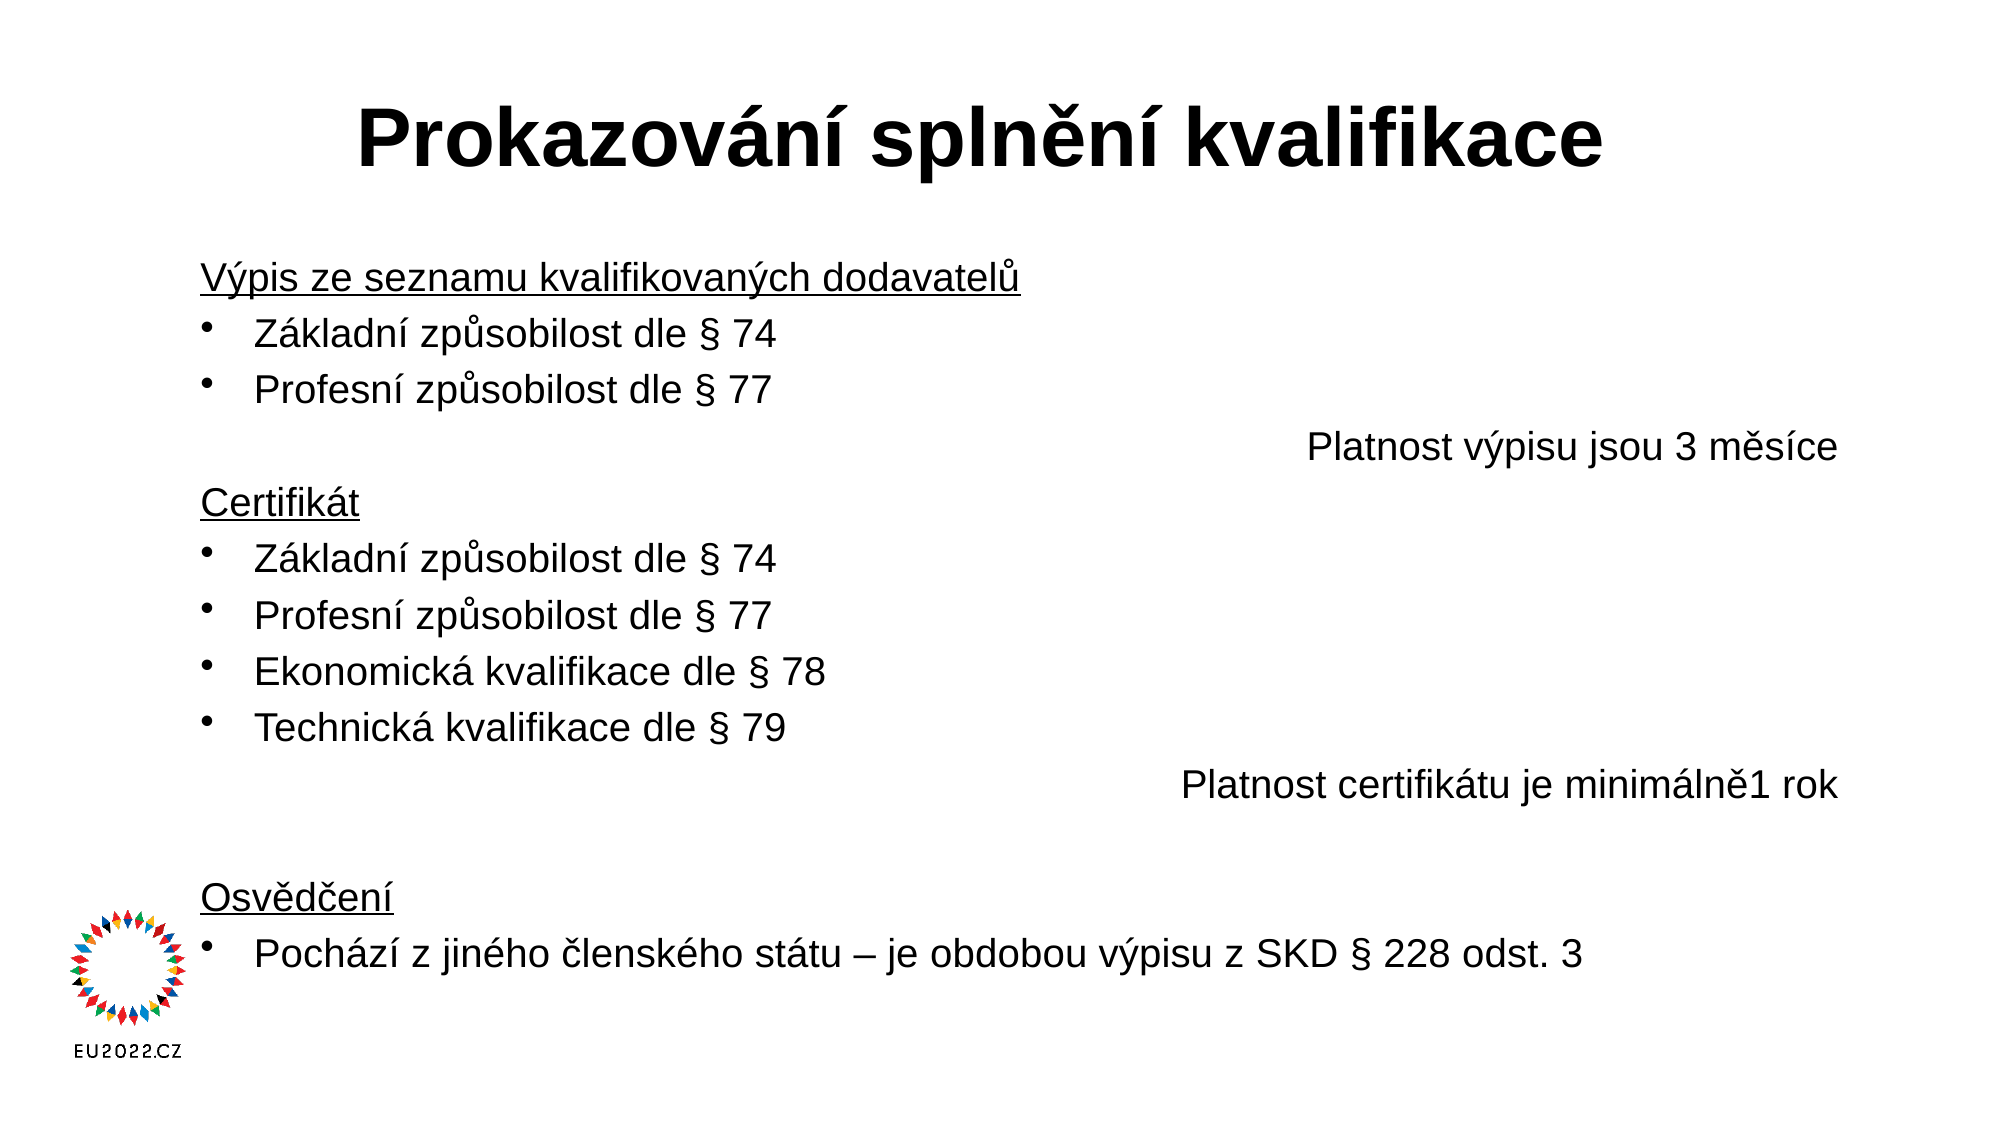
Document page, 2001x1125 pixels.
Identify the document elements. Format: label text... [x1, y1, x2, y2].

title Prokazování splnění kvalifikace [137, 83, 1824, 193]
list Výpis ze seznamu kvalifikovaných dodavatelů Základní způsobilost dle § 74 Profesní způsobilost dle § 77 Platnost výpisu jsou 3 měsíce Certifikát Základní způsobilost dle § 74 Profesní způsobilost dle § 77 Ekonomická kvalifikace dle § 78 Technická kvalifikace dle § 79 Platnost certifikátu je minimálně1 rok Osvědčení Pochází z jiného členského státu – je obdobou výpisu z SKD § 228 odst. 3 [185, 243, 1855, 987]
picture [69, 909, 186, 1058]
